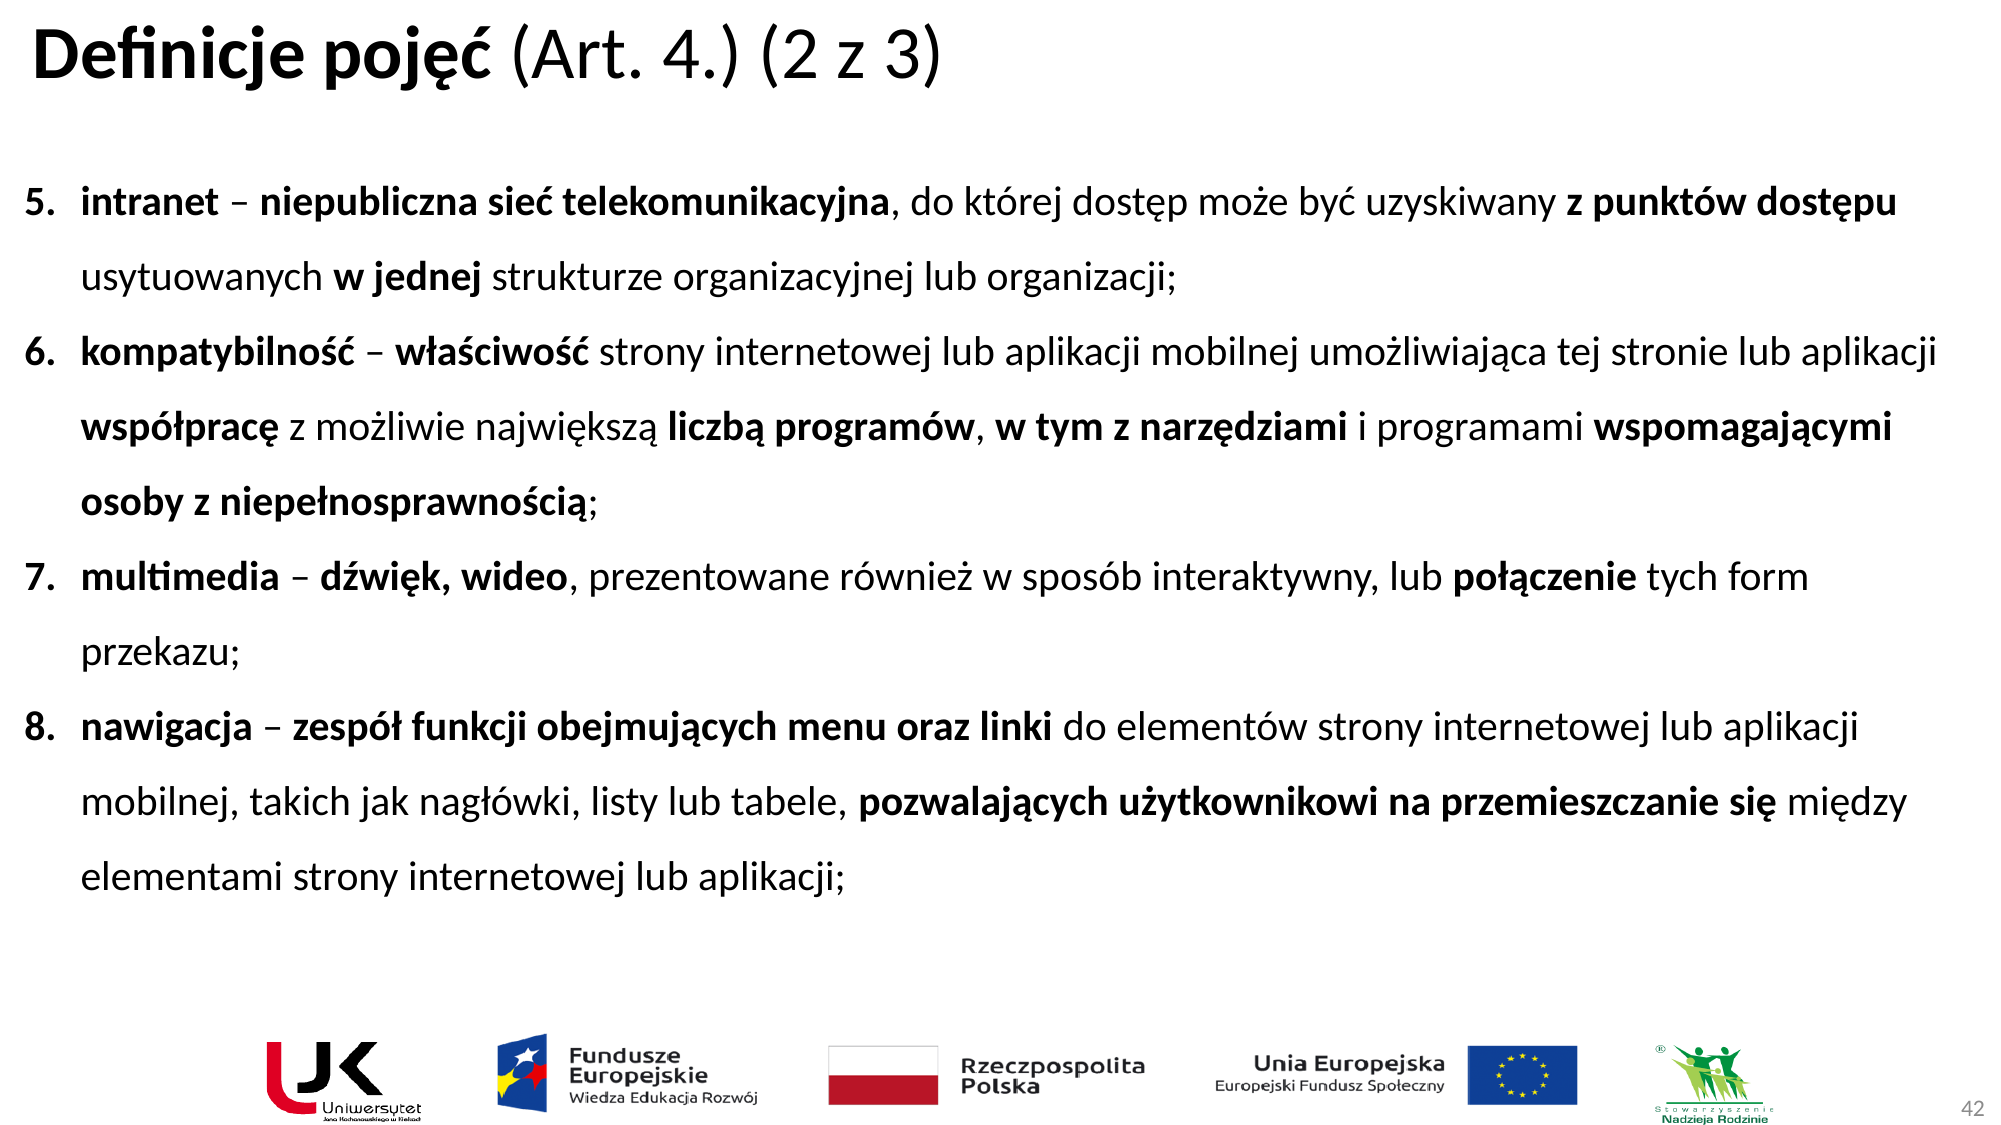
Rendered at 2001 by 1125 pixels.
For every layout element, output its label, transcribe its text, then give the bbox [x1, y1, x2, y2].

title Definicje pojęć (Art. 4.) (2 z 3) [32, 0, 1544, 54]
picture [463, 1004, 1613, 1125]
text_box intranet – niepubliczna sieć telekomunikacyjna, do której dostęp może być uzyskiwany z punktów dostępu usytuowanych w jednej strukturze organizacyjnej lub organizacji; kompatybilność – właściwość strony internetowej lub aplikacji mobilnej umożliwiająca tej stronie lub aplikacji współpracę z możliwie największą liczbą programów, w tym z narzędziami i programami wspomagającymi osoby z niepełnosprawnością; multimedia – dźwięk, wideo, prezentowane również w sposób interaktywny, lub połączenie tych form przekazu; nawigacja – zespół funkcji obejmujących menu oraz linki do elementów strony internetowej lub aplikacji mobilnej, takich jak nagłówki, listy lub tabele, pozwalających użytkownikowi na przemieszczanie się między elementami strony internetowej lub aplikacji; [9, 141, 1967, 907]
picture [1655, 1044, 1774, 1125]
picture [266, 1042, 421, 1122]
slide_number 42 [1832, 1089, 2000, 1125]
